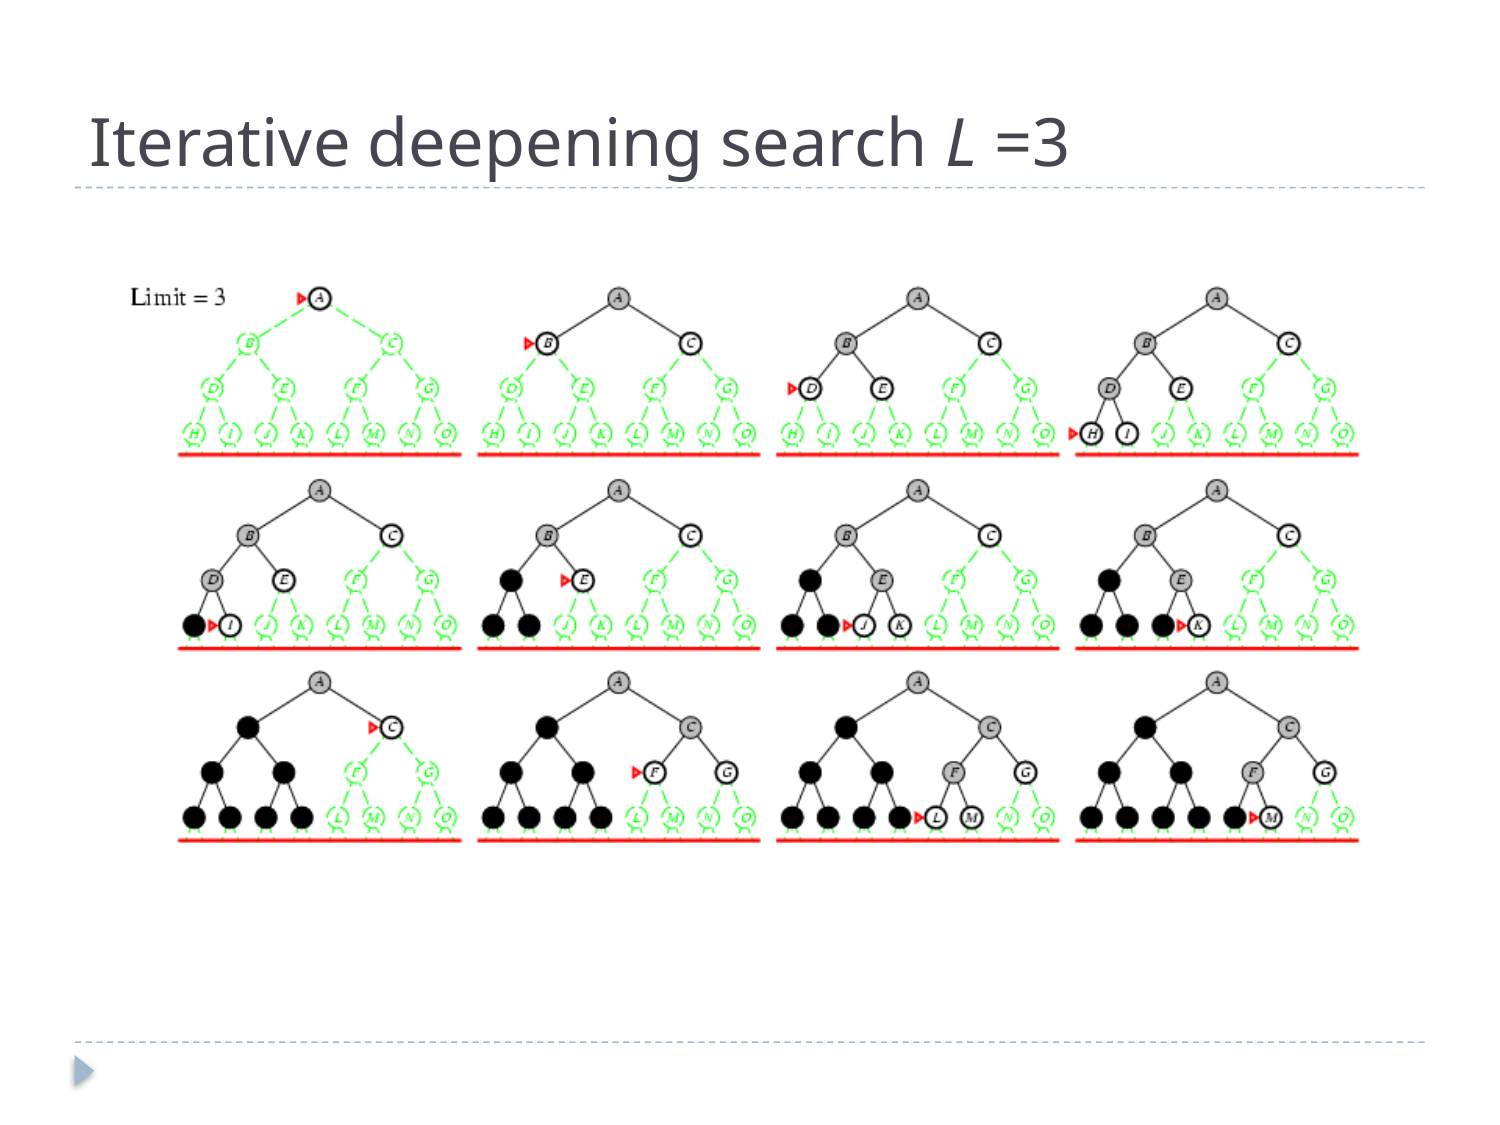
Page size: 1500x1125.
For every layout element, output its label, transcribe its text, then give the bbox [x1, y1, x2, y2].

title Iterative deepening search L =3 [75, 24, 1425, 188]
picture [124, 271, 1376, 854]
